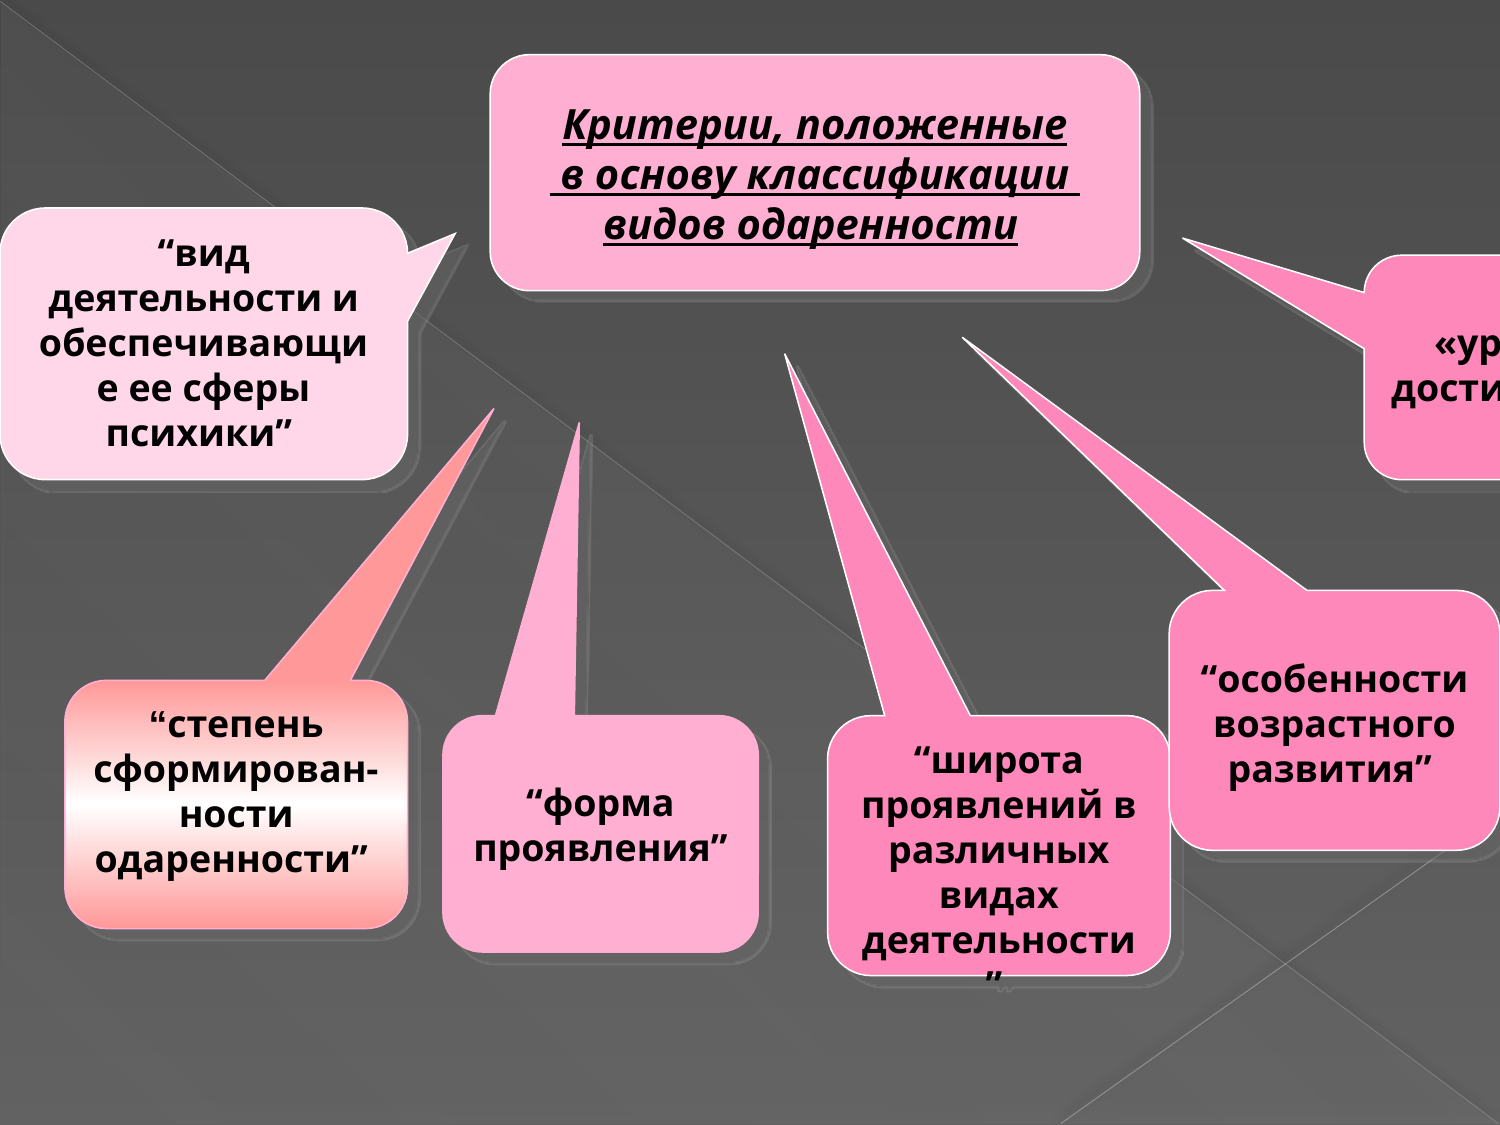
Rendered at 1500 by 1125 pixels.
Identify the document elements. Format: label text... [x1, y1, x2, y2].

text_box “особенности возрастного развития” [962, 337, 1500, 851]
text_box “форма проявления” [442, 422, 759, 953]
text_box “широта проявлений в различных видах деятельности” [784, 353, 1171, 976]
text_box “степень сформирован-ности одаренности” [64, 408, 494, 929]
text_box “вид деятельности и обеспечивающие ее сферы психики” [0, 207, 456, 480]
text_box Критерии, положенные в основу классификации видов одаренности [490, 54, 1140, 291]
text_box «уровень достижений» [1182, 238, 1500, 480]
